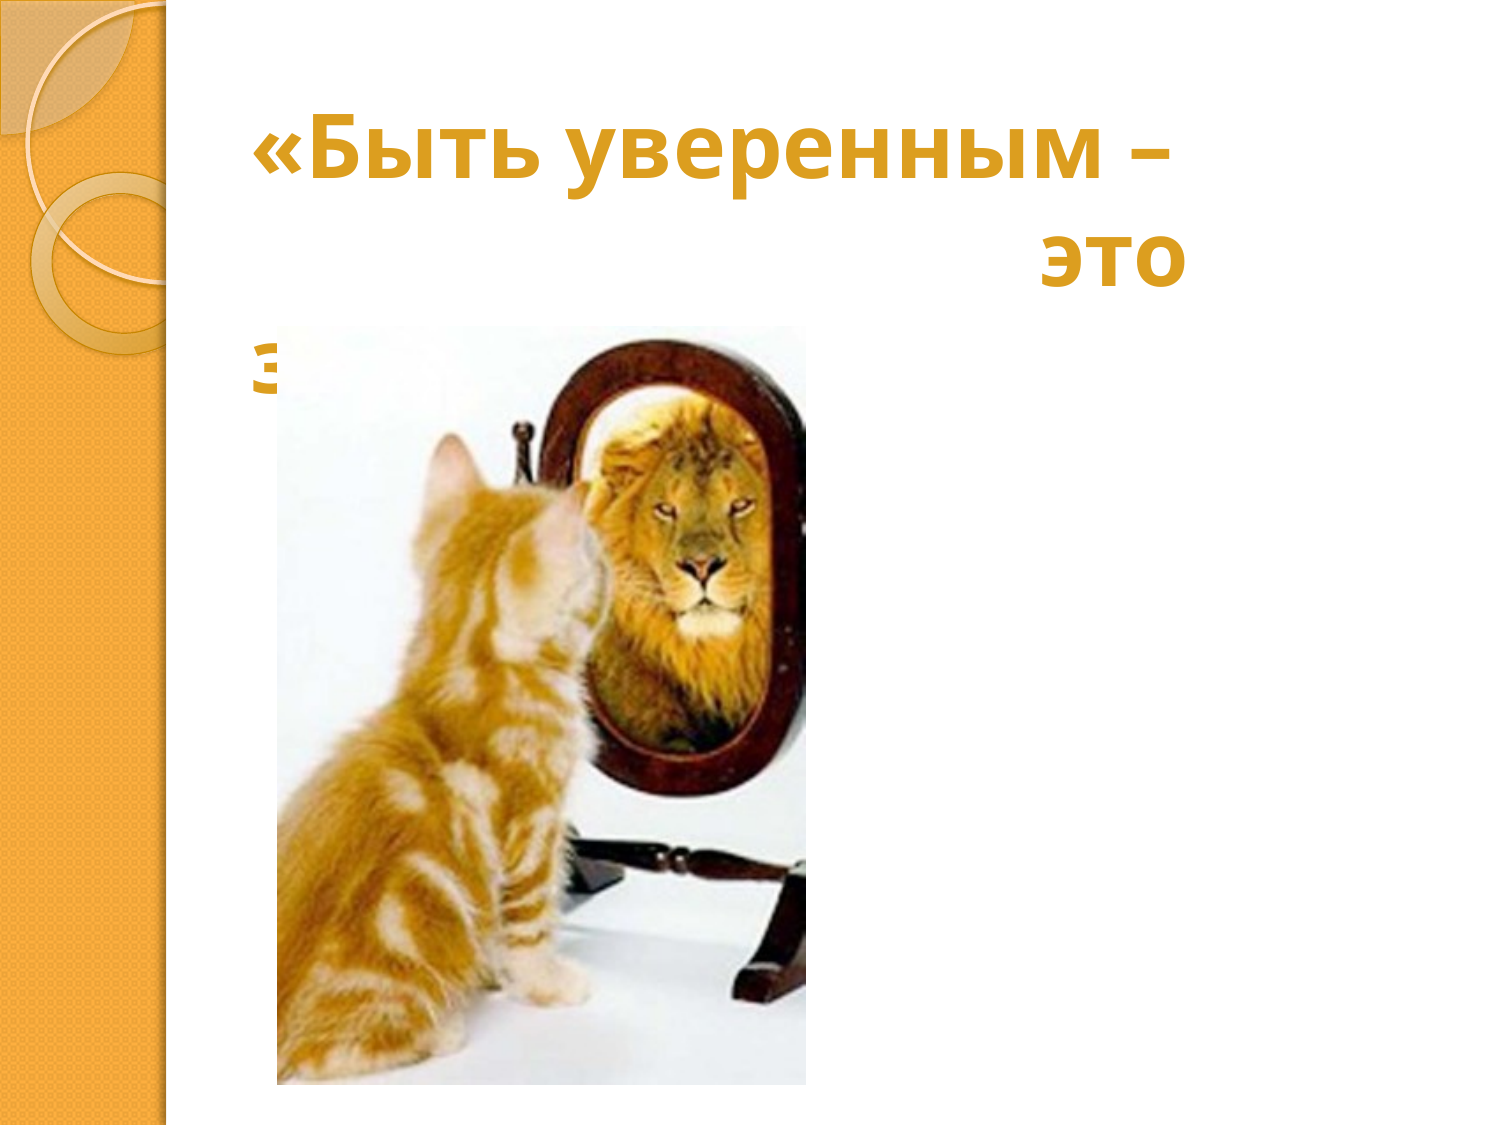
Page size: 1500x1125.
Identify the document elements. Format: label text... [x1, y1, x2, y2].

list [277, 326, 806, 1085]
title «Быть уверенным – это здорово!» [235, 45, 1466, 457]
